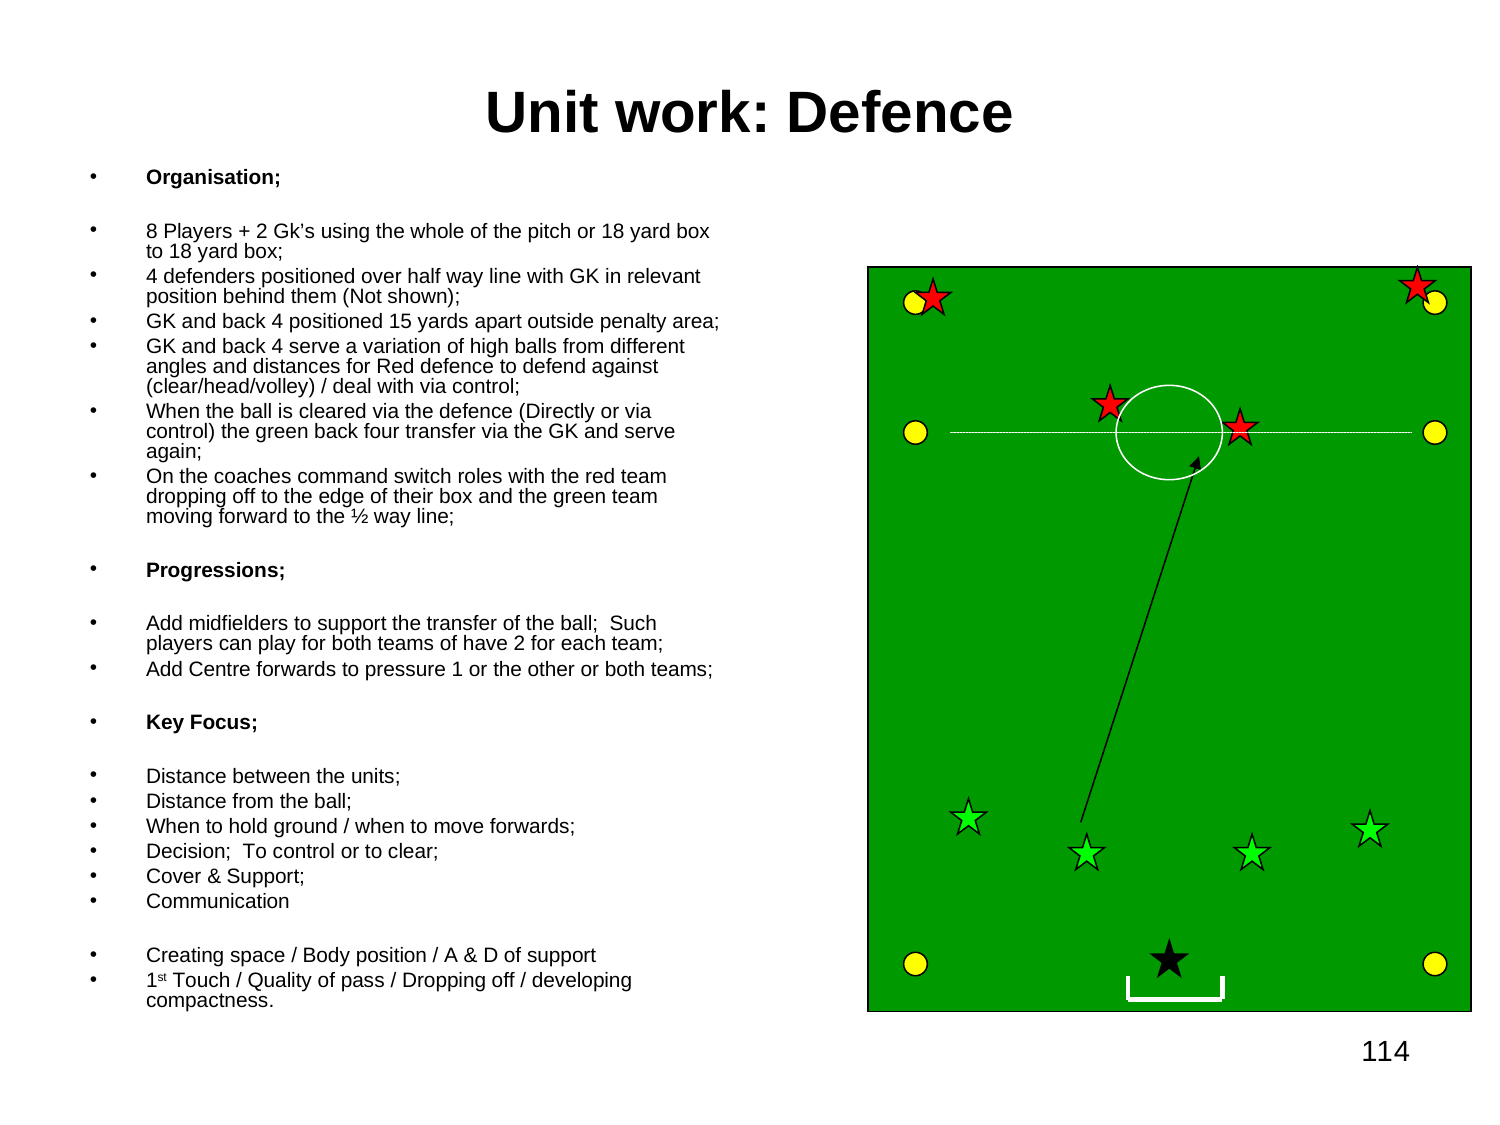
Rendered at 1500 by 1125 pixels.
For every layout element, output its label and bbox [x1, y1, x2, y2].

text_box [1074, 1024, 1425, 1103]
text_box [37, 45, 1425, 1007]
text_box [868, 267, 1471, 1012]
